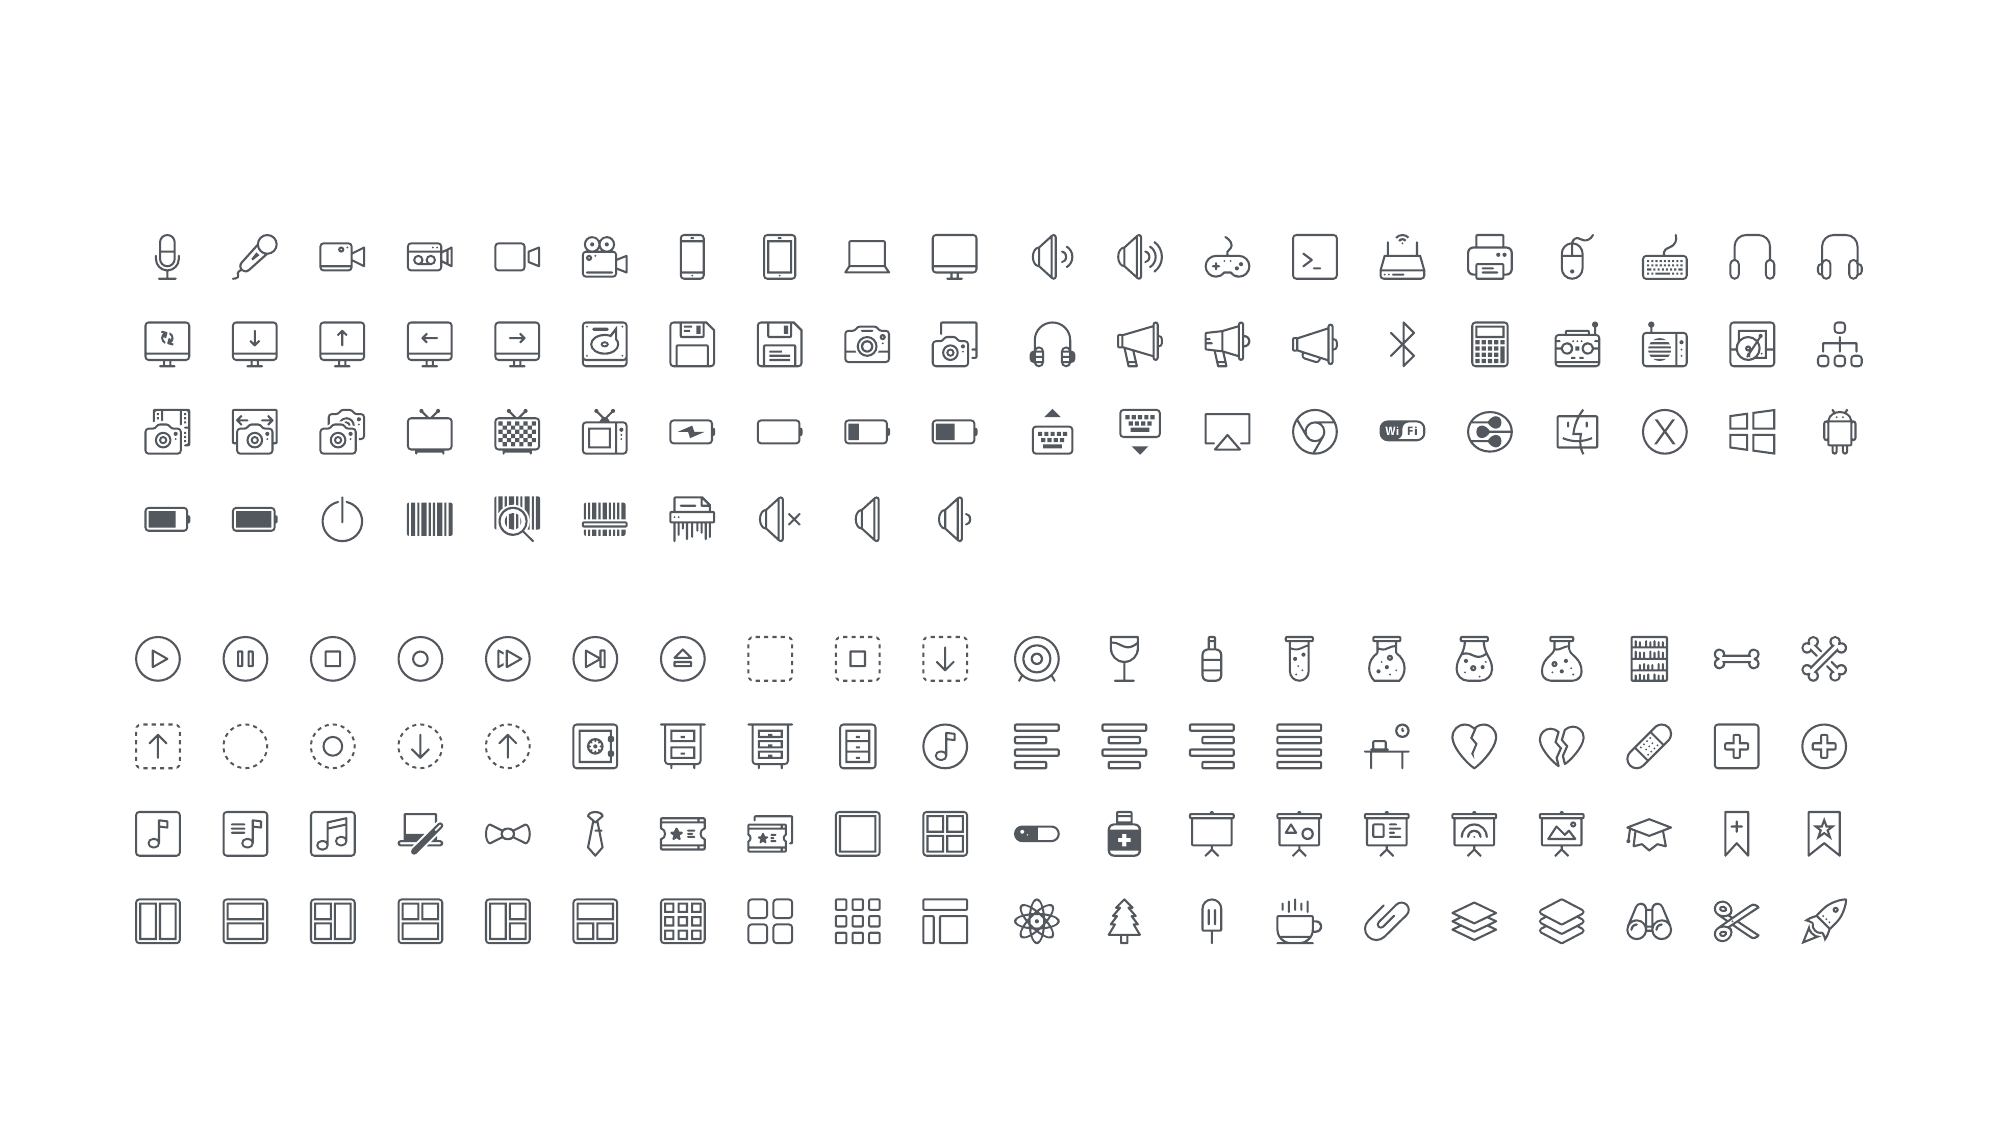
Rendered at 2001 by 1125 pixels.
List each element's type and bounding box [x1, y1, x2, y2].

text_box [484, 823, 531, 845]
text_box [922, 898, 969, 911]
text_box [834, 898, 848, 911]
text_box [411, 502, 416, 536]
text_box [1107, 735, 1142, 745]
text_box [602, 502, 607, 520]
text_box [669, 321, 716, 368]
text_box [851, 898, 864, 911]
text_box [1213, 433, 1242, 451]
text_box [1031, 425, 1074, 455]
text_box [1713, 900, 1760, 943]
text_box [1013, 635, 1060, 682]
text_box [1556, 408, 1599, 455]
text_box [844, 419, 891, 445]
text_box [1101, 723, 1148, 732]
text_box [222, 898, 269, 945]
text_box [1292, 323, 1338, 366]
text_box [1201, 898, 1223, 945]
text_box [834, 931, 848, 945]
text_box [868, 931, 881, 945]
text_box [868, 898, 881, 911]
text_box [1467, 411, 1513, 453]
text_box [1201, 735, 1235, 745]
text_box [1284, 635, 1314, 682]
text_box [406, 408, 453, 455]
text_box [397, 635, 444, 682]
text_box [535, 496, 541, 530]
text_box [135, 810, 181, 857]
text_box [1538, 898, 1585, 945]
text_box [1117, 233, 1143, 280]
text_box [1467, 233, 1513, 280]
text_box [309, 810, 356, 857]
text_box [1044, 408, 1061, 418]
text_box [231, 321, 278, 368]
text_box [758, 496, 784, 543]
text_box [1395, 723, 1410, 739]
text_box [621, 502, 626, 520]
text_box [1101, 748, 1148, 757]
text_box [1641, 234, 1688, 280]
text_box [1188, 810, 1235, 857]
text_box [1204, 236, 1251, 278]
text_box [1729, 412, 1749, 430]
text_box [756, 419, 803, 445]
text_box [1204, 321, 1251, 368]
text_box [309, 898, 356, 945]
text_box [1363, 810, 1410, 857]
text_box [922, 723, 969, 770]
text_box [319, 321, 366, 368]
text_box [1729, 233, 1776, 280]
text_box [154, 233, 180, 280]
text_box [1013, 898, 1060, 945]
text_box [851, 915, 864, 928]
text_box [834, 810, 881, 857]
text_box [1801, 635, 1848, 682]
text_box [1276, 723, 1323, 732]
text_box [498, 733, 518, 759]
text_box [135, 635, 181, 682]
text_box [1153, 241, 1163, 273]
text_box [581, 321, 628, 368]
text_box [679, 233, 705, 280]
text_box [1188, 748, 1235, 757]
text_box [965, 513, 972, 526]
text_box [1276, 915, 1323, 945]
text_box [572, 723, 619, 770]
text_box [222, 635, 269, 682]
text_box [148, 733, 168, 759]
text_box [1292, 233, 1338, 280]
text_box [659, 635, 706, 682]
text_box [592, 502, 597, 520]
text_box [747, 823, 787, 853]
text_box [1276, 810, 1323, 857]
text_box [1013, 735, 1048, 745]
text_box [747, 898, 769, 920]
text_box [484, 635, 531, 682]
text_box [1540, 635, 1583, 682]
text_box [844, 325, 891, 364]
text_box [1119, 408, 1161, 439]
text_box [437, 502, 443, 536]
text_box [1626, 818, 1673, 852]
text_box [1451, 723, 1498, 770]
text_box [747, 723, 794, 770]
text_box [834, 915, 848, 928]
text_box [581, 521, 628, 528]
text_box [1276, 735, 1323, 745]
text_box [1107, 810, 1142, 857]
text_box [1816, 354, 1830, 368]
text_box [494, 408, 541, 455]
text_box [319, 408, 366, 455]
text_box [1117, 321, 1163, 368]
text_box [1013, 748, 1060, 757]
text_box [1395, 233, 1410, 245]
text_box [1379, 420, 1426, 442]
text_box [1149, 245, 1157, 268]
text_box [1752, 433, 1776, 455]
text_box [756, 321, 803, 368]
text_box [1276, 748, 1323, 757]
text_box [152, 408, 191, 447]
text_box [222, 810, 269, 857]
text_box [844, 240, 891, 274]
text_box [1060, 250, 1068, 264]
text_box [484, 898, 531, 945]
text_box [1363, 901, 1410, 942]
text_box [231, 233, 278, 280]
text_box [406, 242, 453, 272]
text_box [1455, 635, 1494, 682]
text_box [1538, 810, 1585, 857]
text_box [1724, 810, 1750, 857]
text_box [1144, 250, 1151, 264]
text_box [937, 496, 963, 543]
text_box [1752, 408, 1776, 430]
text_box [922, 915, 935, 945]
text_box [1013, 825, 1060, 843]
text_box [747, 923, 769, 945]
text_box [1729, 321, 1776, 368]
text_box [1713, 648, 1760, 670]
text_box [868, 915, 881, 928]
text_box [1201, 760, 1235, 770]
text_box [1363, 740, 1410, 770]
text_box [1538, 727, 1563, 768]
text_box [1201, 635, 1223, 682]
text_box [581, 236, 628, 278]
text_box [849, 650, 867, 668]
text_box [1109, 635, 1139, 682]
text_box [1554, 321, 1601, 368]
text_box [940, 321, 978, 359]
text_box [659, 723, 706, 770]
text_box [1131, 446, 1149, 455]
text_box [572, 635, 619, 682]
text_box [527, 246, 541, 268]
text_box [1471, 321, 1509, 368]
text_box [922, 810, 969, 857]
text_box [669, 496, 716, 543]
text_box [931, 335, 970, 368]
text_box [309, 635, 356, 682]
text_box [1823, 408, 1857, 455]
text_box [406, 321, 453, 368]
text_box [397, 813, 444, 855]
text_box [1801, 723, 1848, 770]
text_box [572, 898, 619, 945]
text_box [1560, 234, 1594, 280]
text_box [1850, 354, 1863, 368]
text_box [669, 419, 716, 445]
text_box [1713, 723, 1760, 770]
text_box [1833, 321, 1847, 334]
text_box [854, 496, 880, 543]
text_box [494, 321, 541, 368]
text_box [448, 502, 453, 536]
text_box [1379, 241, 1426, 280]
text_box [1822, 335, 1858, 353]
text_box [319, 242, 366, 272]
text_box [1451, 901, 1498, 942]
text_box [1107, 760, 1142, 770]
text_box [788, 513, 801, 526]
text_box [1188, 723, 1235, 732]
text_box [1560, 725, 1585, 766]
text_box [1013, 723, 1060, 732]
text_box [1390, 321, 1416, 368]
text_box [1065, 245, 1074, 268]
text_box [1626, 902, 1673, 941]
text_box [659, 898, 706, 945]
text_box [1292, 408, 1338, 455]
text_box [1204, 413, 1251, 445]
text_box [1368, 635, 1406, 682]
text_box [1626, 723, 1673, 770]
text_box [1451, 810, 1498, 857]
text_box [498, 496, 534, 543]
text_box [1276, 760, 1323, 770]
text_box [321, 500, 364, 543]
text_box [231, 506, 278, 532]
text_box [1729, 433, 1749, 452]
text_box [322, 735, 344, 757]
text_box [581, 408, 628, 455]
text_box [144, 506, 191, 532]
text_box [763, 233, 797, 280]
text_box [851, 931, 864, 945]
text_box [935, 646, 955, 672]
text_box [1013, 760, 1048, 770]
text_box [1630, 635, 1669, 682]
text_box [938, 915, 969, 945]
text_box [494, 242, 526, 272]
text_box [1641, 321, 1688, 368]
text_box [1833, 354, 1847, 368]
text_box [1807, 810, 1841, 857]
text_box [432, 502, 436, 536]
text_box [1031, 233, 1057, 280]
text_box [144, 321, 191, 368]
text_box [839, 723, 877, 770]
text_box [397, 898, 444, 945]
text_box [1816, 233, 1863, 280]
text_box [1029, 321, 1076, 368]
text_box [659, 817, 706, 851]
text_box [144, 423, 182, 455]
text_box [753, 815, 794, 845]
text_box [135, 898, 181, 945]
text_box [421, 502, 427, 536]
text_box [231, 408, 278, 455]
text_box [772, 898, 794, 920]
text_box [1801, 898, 1848, 945]
text_box [410, 733, 430, 759]
text_box [1107, 898, 1142, 945]
text_box [772, 923, 794, 945]
text_box [931, 233, 978, 280]
text_box [931, 419, 978, 445]
text_box [587, 810, 604, 857]
text_box [1641, 408, 1688, 455]
